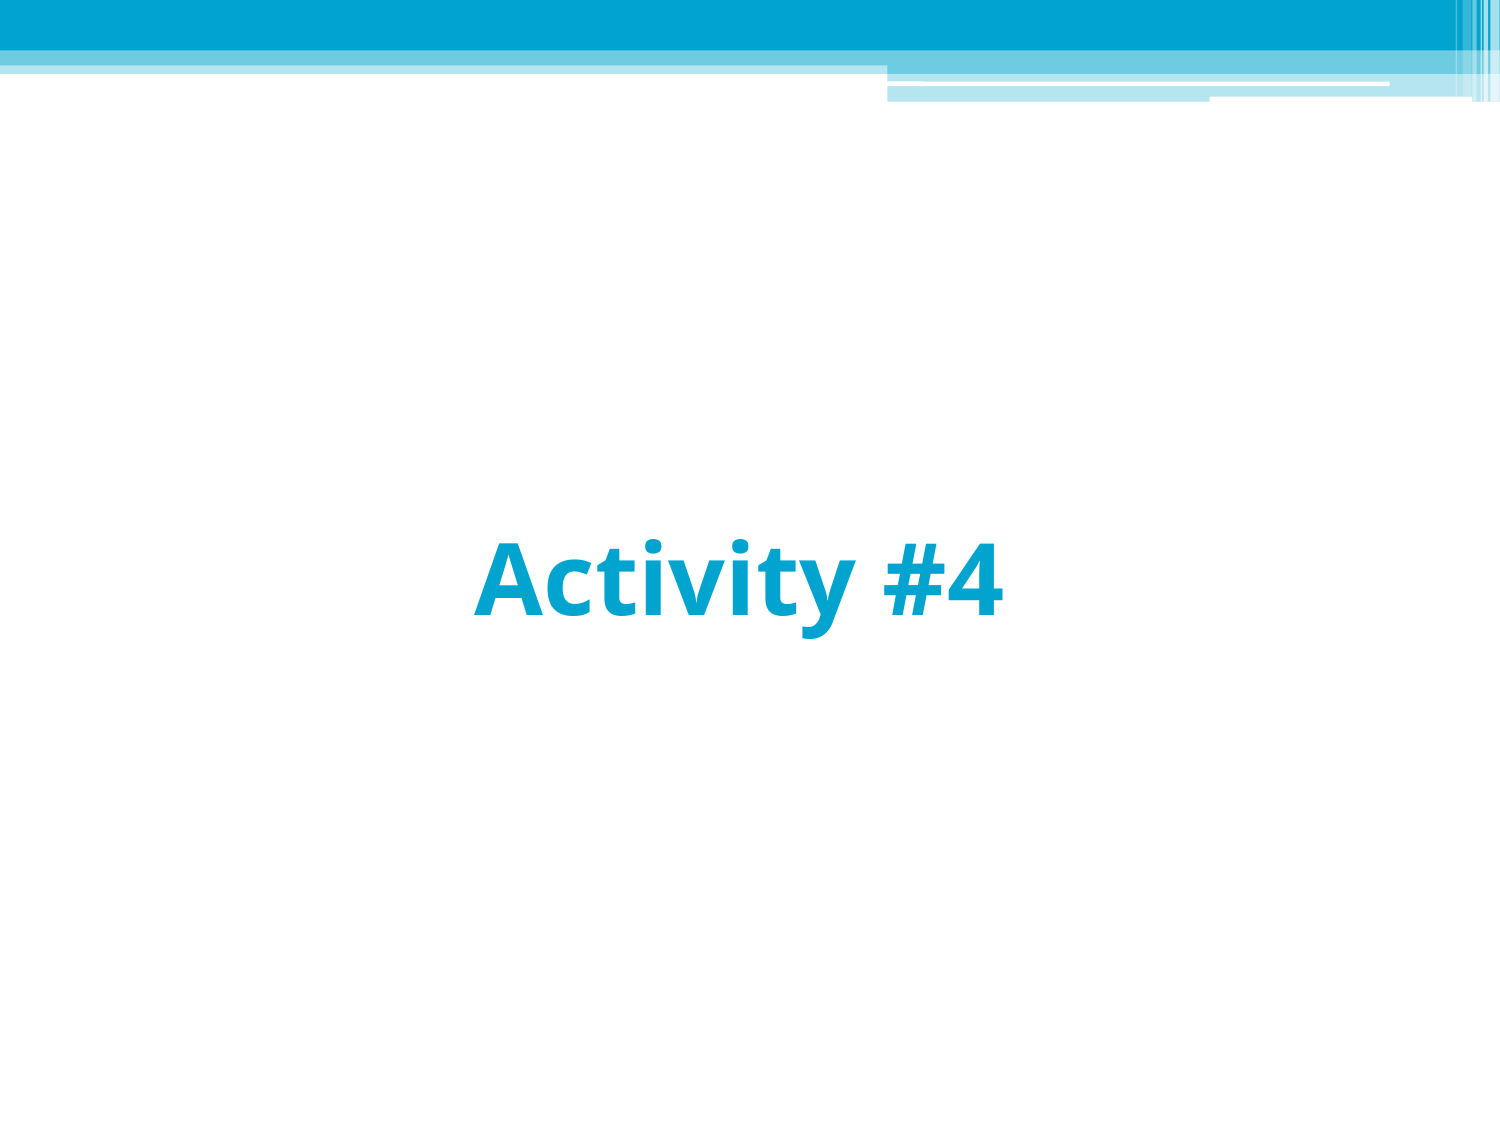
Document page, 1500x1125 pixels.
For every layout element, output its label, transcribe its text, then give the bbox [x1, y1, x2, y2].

title Activity #4 [324, 487, 1155, 663]
